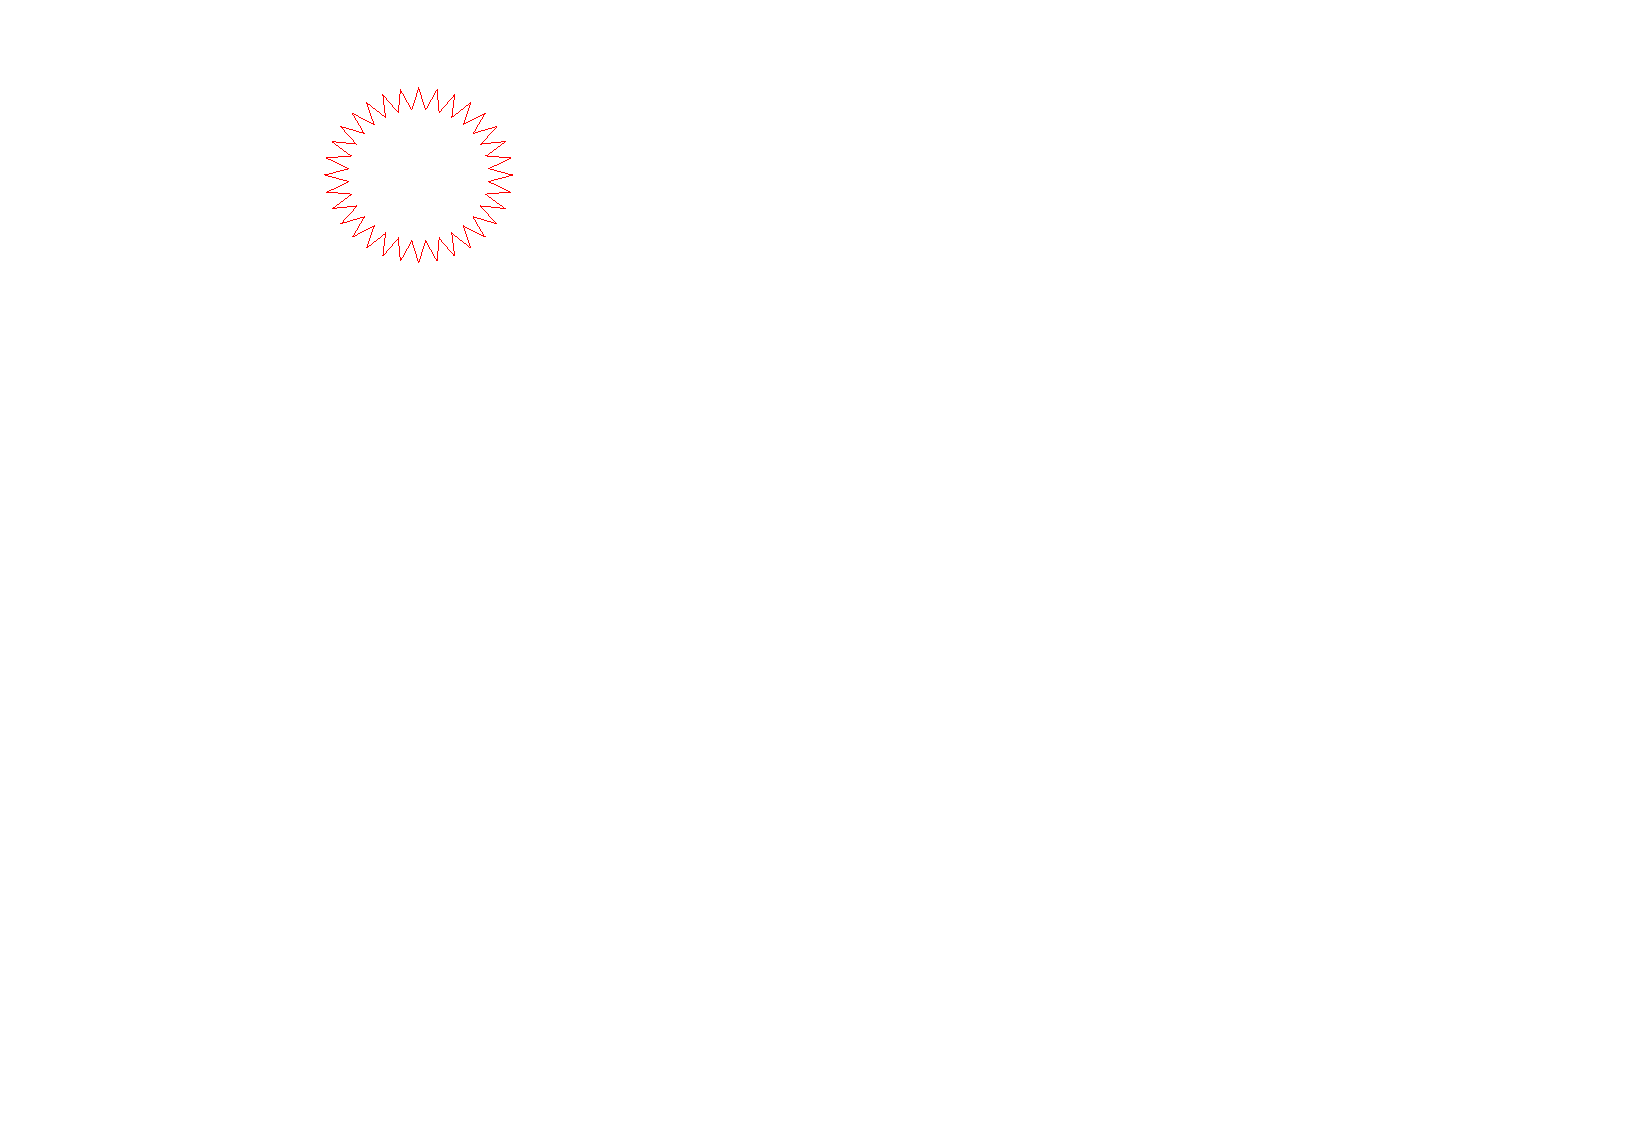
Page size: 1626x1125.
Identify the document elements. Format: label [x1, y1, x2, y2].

text_box [324, 87, 513, 263]
